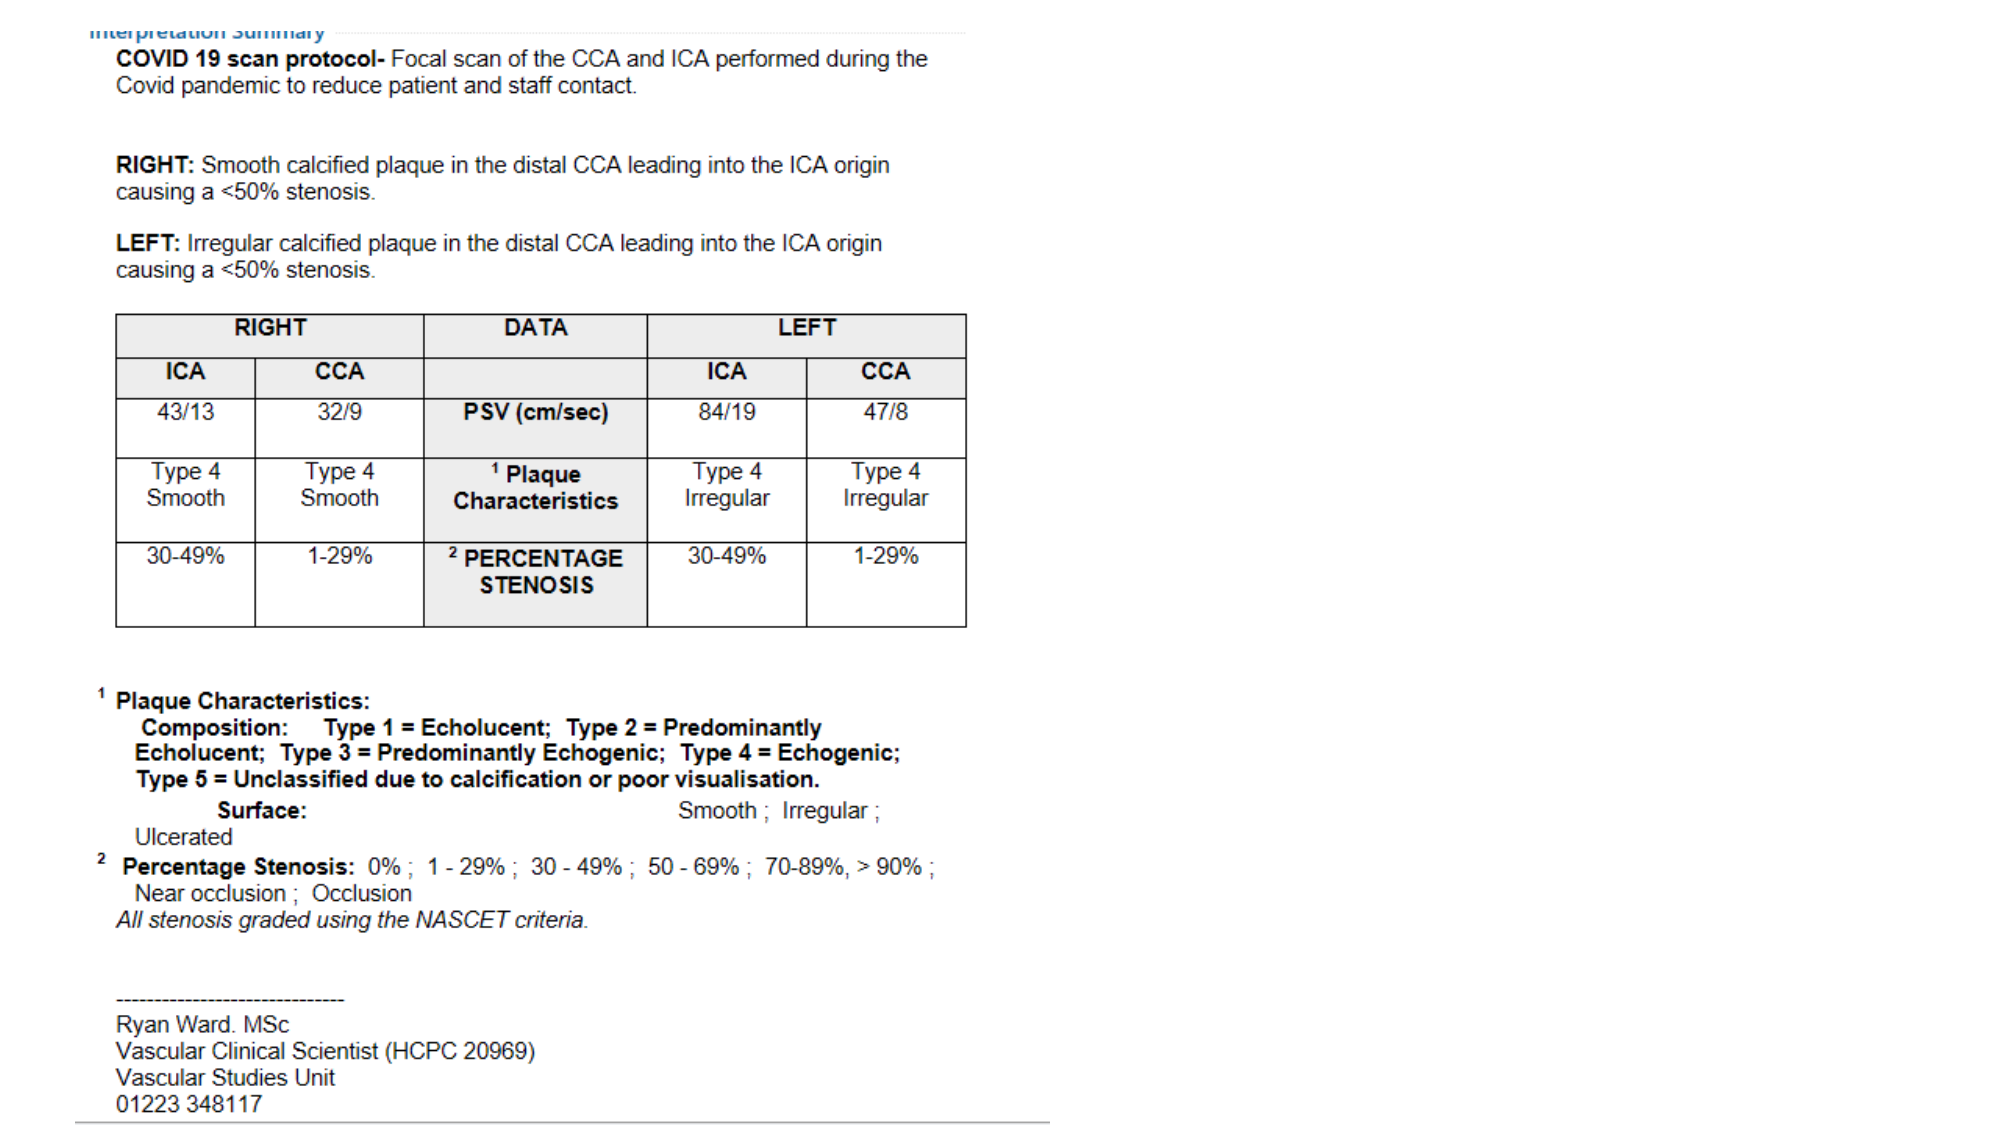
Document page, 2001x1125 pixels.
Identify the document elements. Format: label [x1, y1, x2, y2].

picture [74, 31, 1050, 1125]
